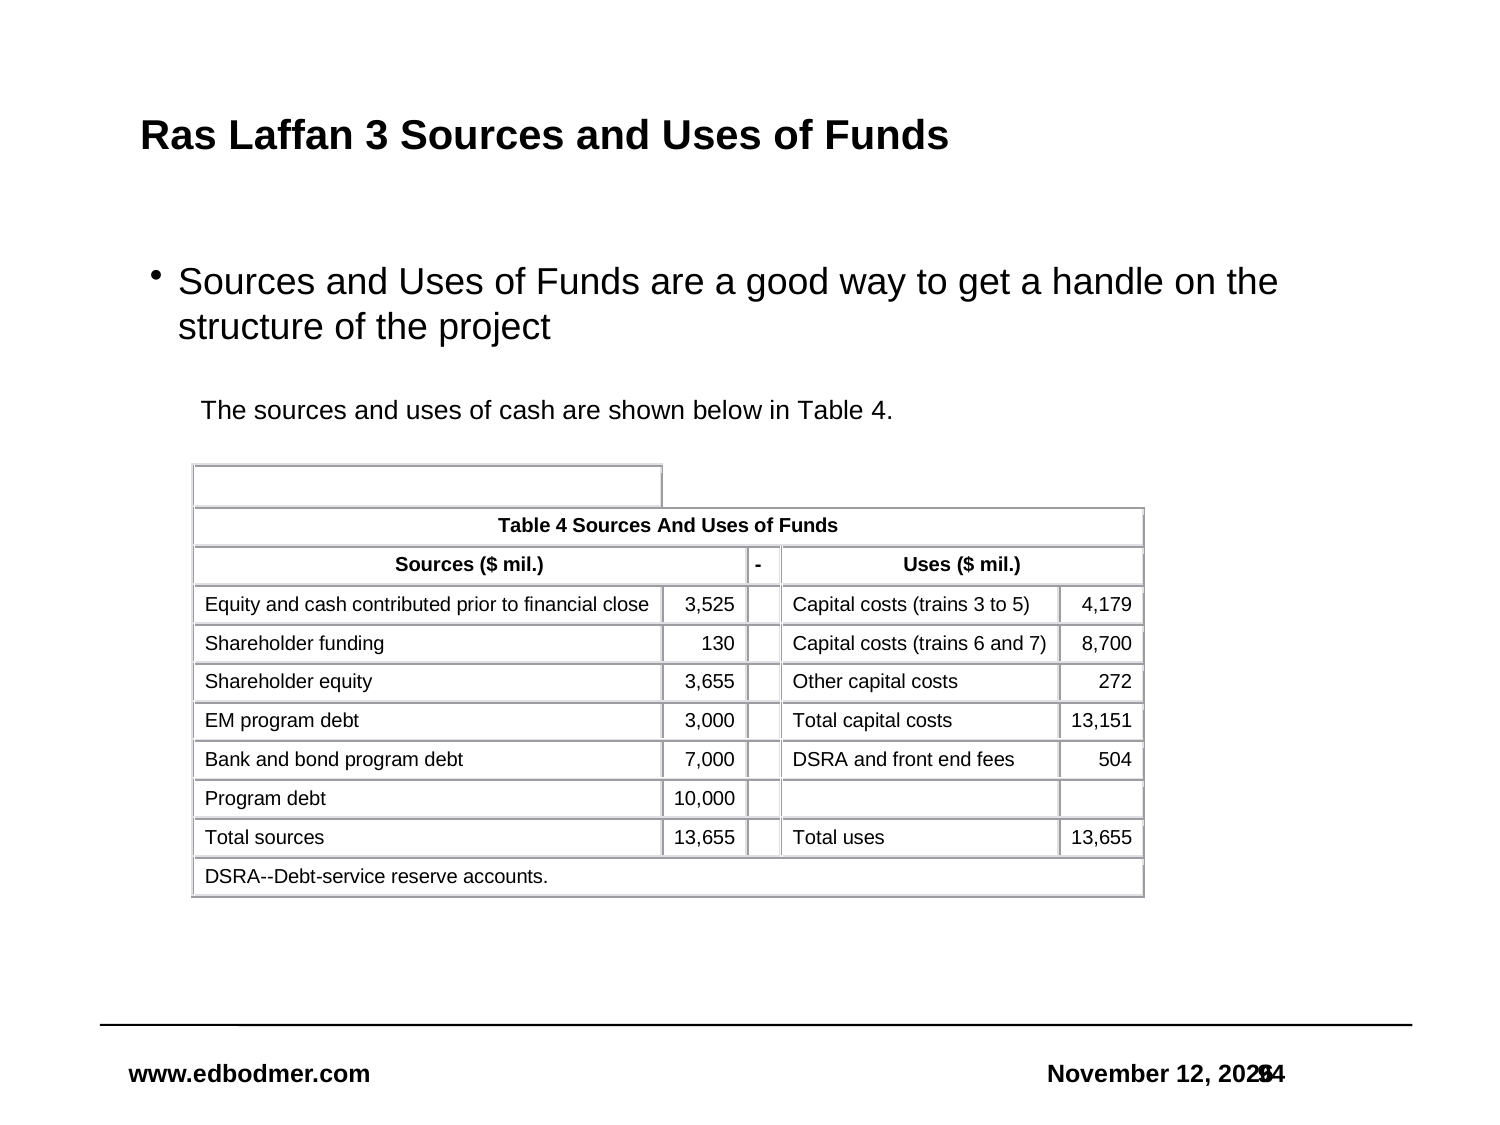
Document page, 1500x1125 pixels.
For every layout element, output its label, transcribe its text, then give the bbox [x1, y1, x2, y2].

title Ras Laffan 3 Sources and Uses of Funds [124, 99, 1288, 226]
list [187, 394, 1313, 936]
list Sources and Uses of Funds are a good way to get a handle on the structure of the project [124, 249, 1376, 1001]
